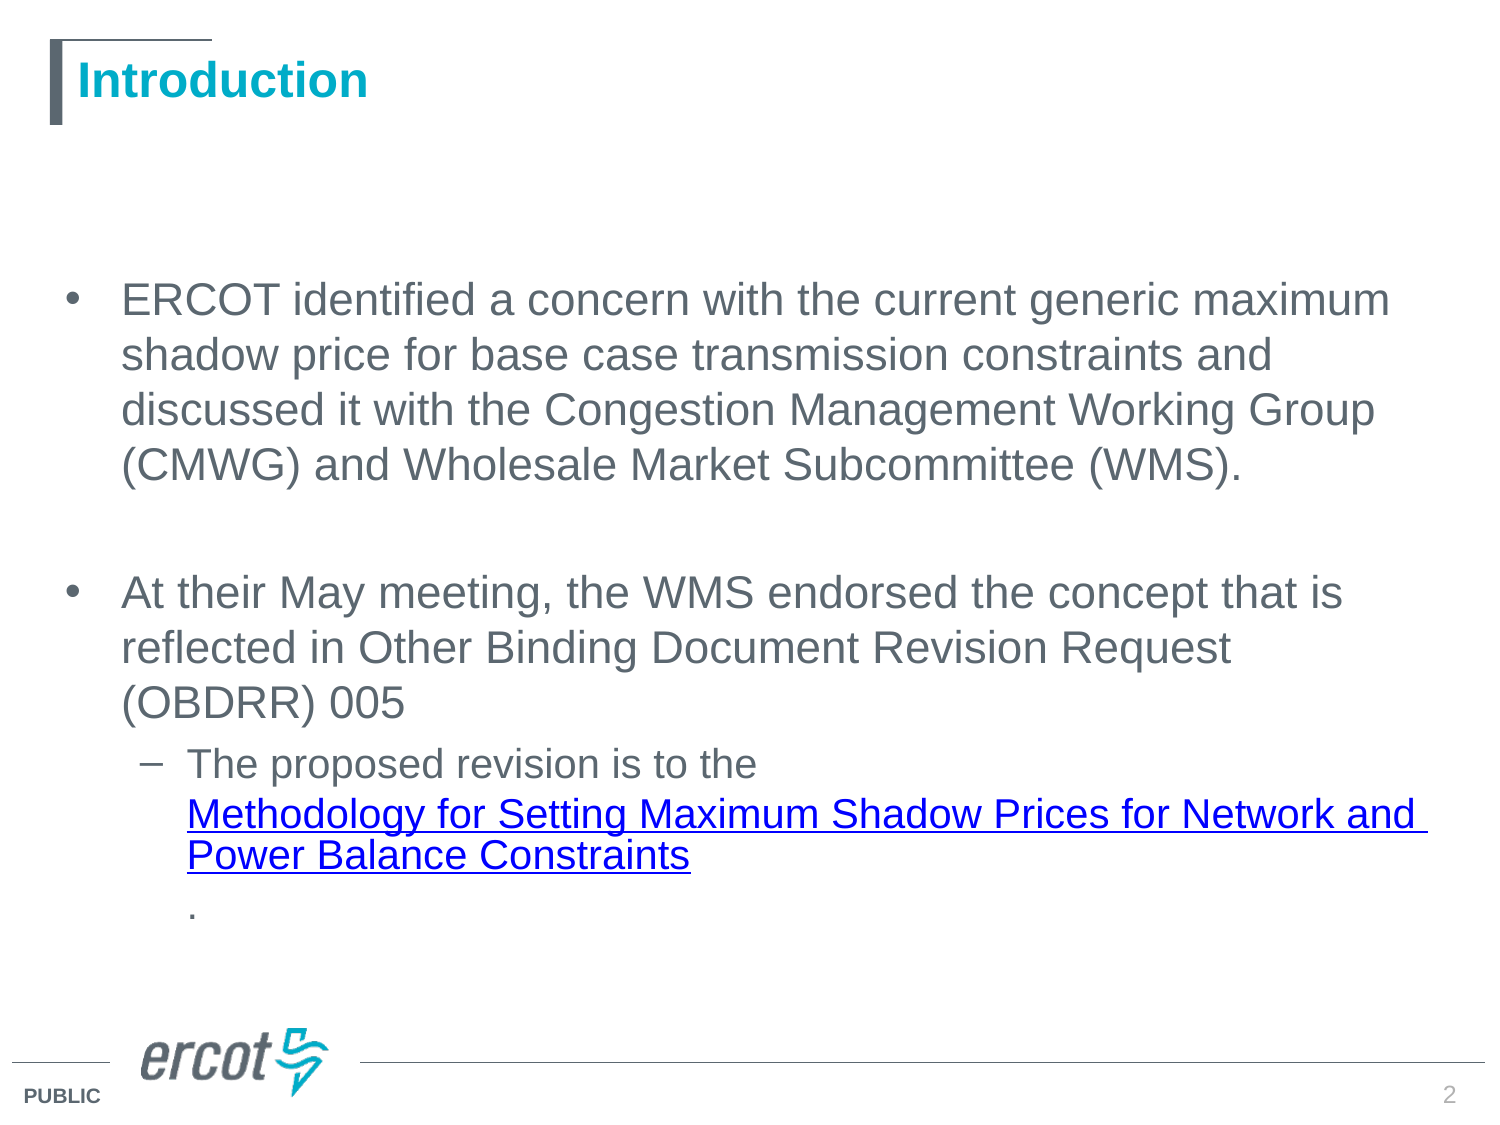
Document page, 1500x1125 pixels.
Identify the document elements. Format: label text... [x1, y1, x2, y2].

slide_number 2 [1412, 1076, 1488, 1112]
list ERCOT identified a concern with the current generic maximum shadow price for base case transmission constraints and discussed it with the Congestion Management Working Group (CMWG) and Wholesale Market Subcommittee (WMS). At their May meeting, the WMS endorsed the concept that is reflected in Other Binding Document Revision Request (OBDRR) 005 The proposed revision is to the Methodology for Setting Maximum Shadow Prices for Network and Power Balance Constraints. [50, 262, 1450, 972]
picture [137, 1024, 332, 1100]
title Introduction [62, 39, 1450, 228]
